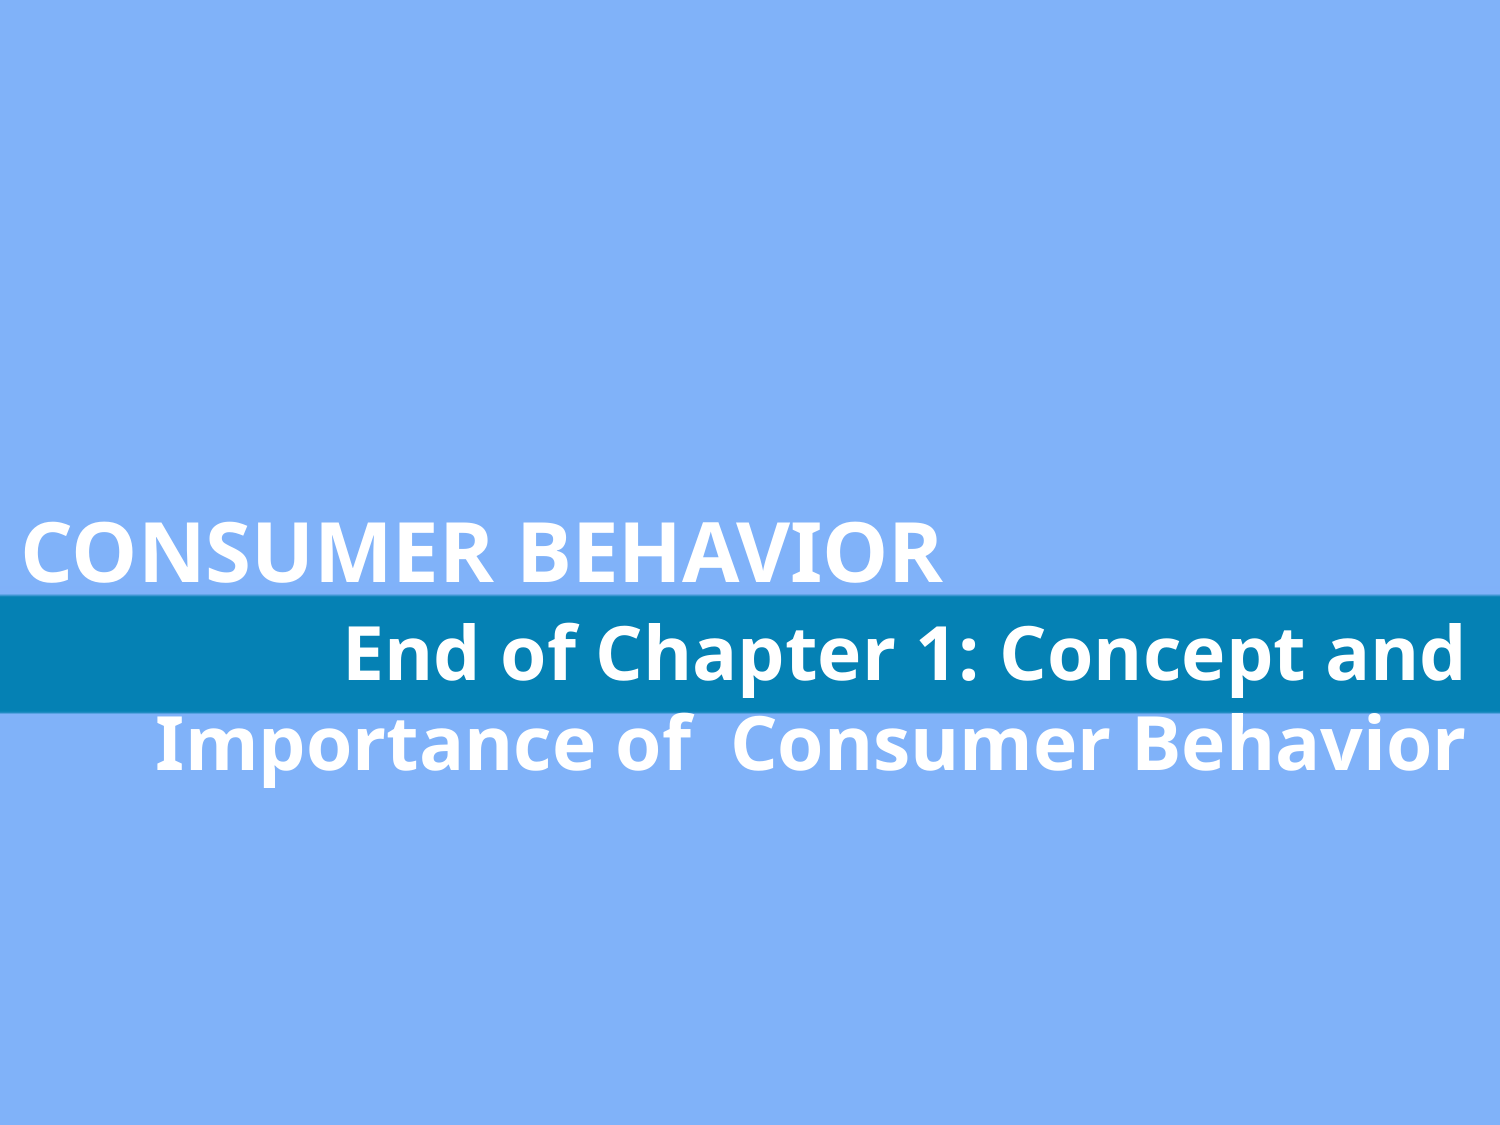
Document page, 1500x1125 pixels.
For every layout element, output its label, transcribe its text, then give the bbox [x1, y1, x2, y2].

picture [0, 0, 1500, 596]
text_box End of Chapter 1: Concept and Importance of Consumer Behavior [18, 597, 1483, 793]
text_box CONSUMER BEHAVIOR [5, 491, 1424, 592]
picture [0, 713, 1500, 1125]
